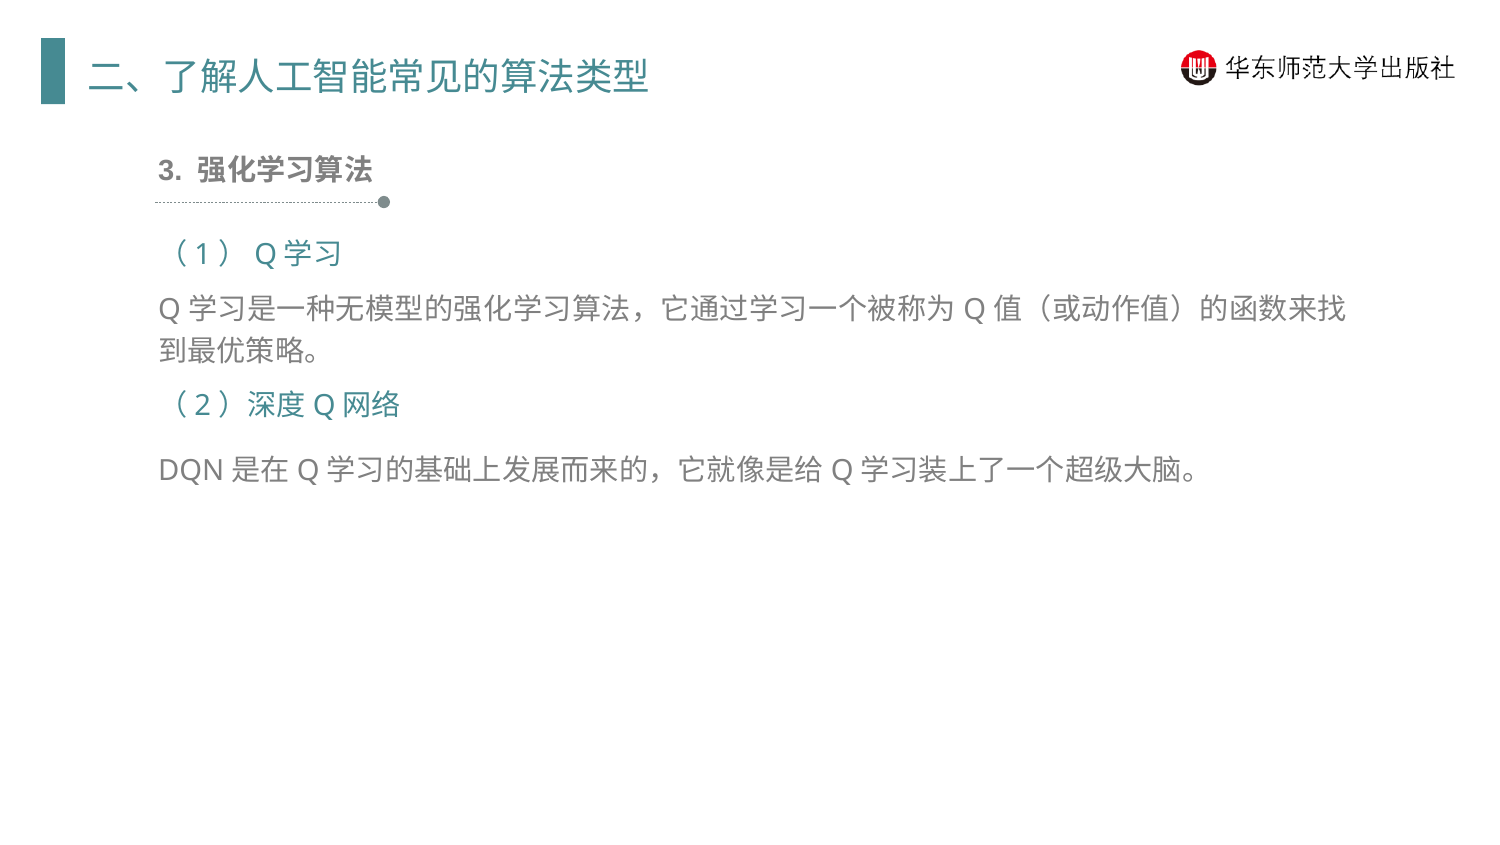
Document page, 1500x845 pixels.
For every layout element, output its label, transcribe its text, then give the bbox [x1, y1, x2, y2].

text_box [143, 143, 1362, 563]
picture [1181, 38, 1485, 86]
text_box 二、了解人工智能常见的算法类型 [76, 47, 785, 104]
